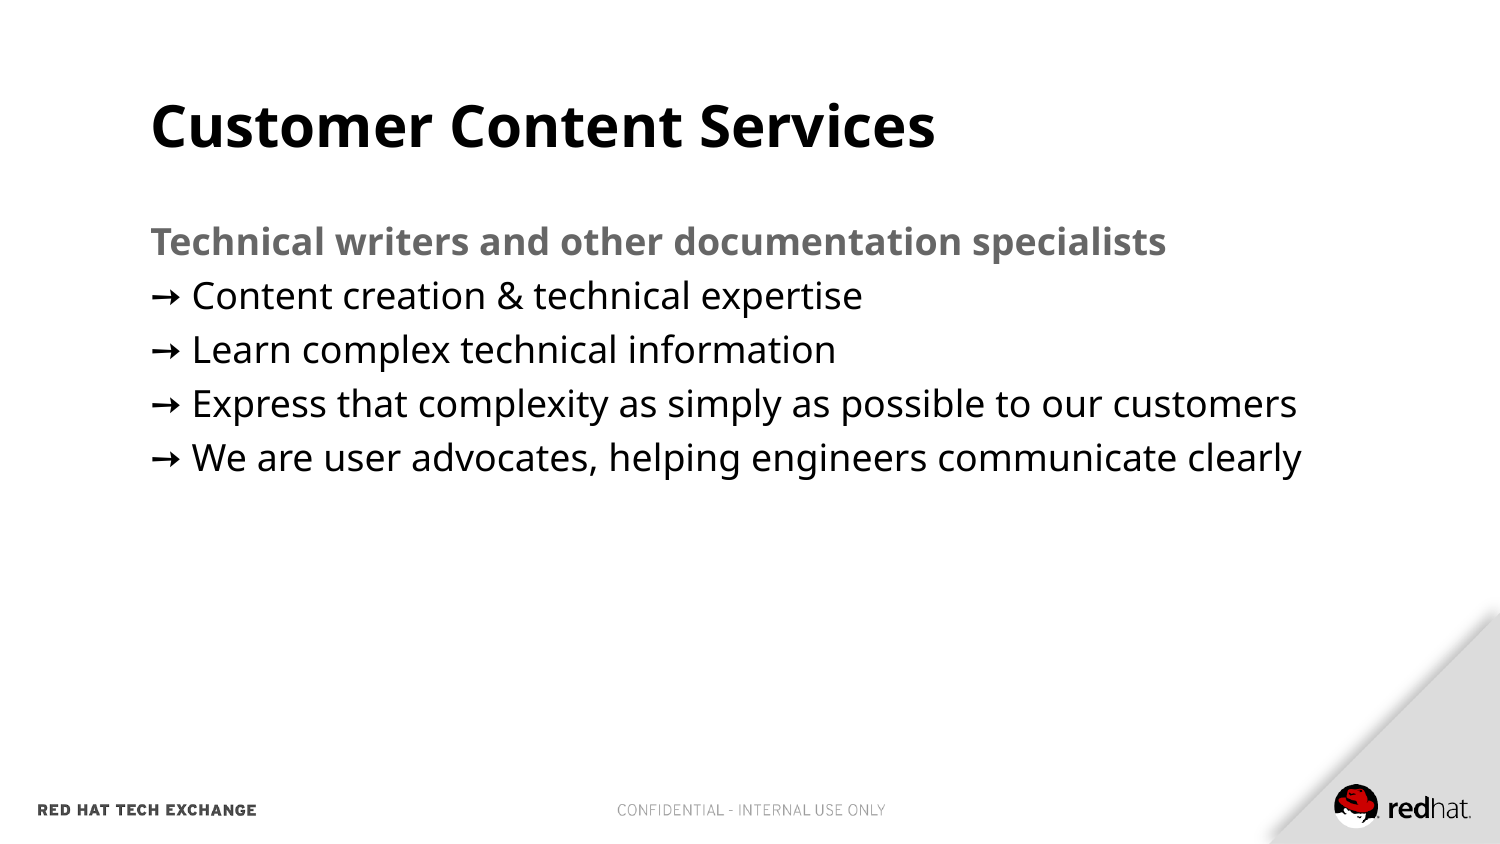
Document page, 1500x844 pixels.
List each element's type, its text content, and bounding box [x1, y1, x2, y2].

list Technical writers and other documentation specialists ➙ Content creation & technical expertise ➙ Learn complex technical information ➙ Express that complexity as simply as possible to our customers ➙ We are user advocates, helping engineers communicate clearly [135, 179, 1365, 750]
picture [0, 0, 1500, 844]
title Customer Content Services [135, 0, 1365, 175]
